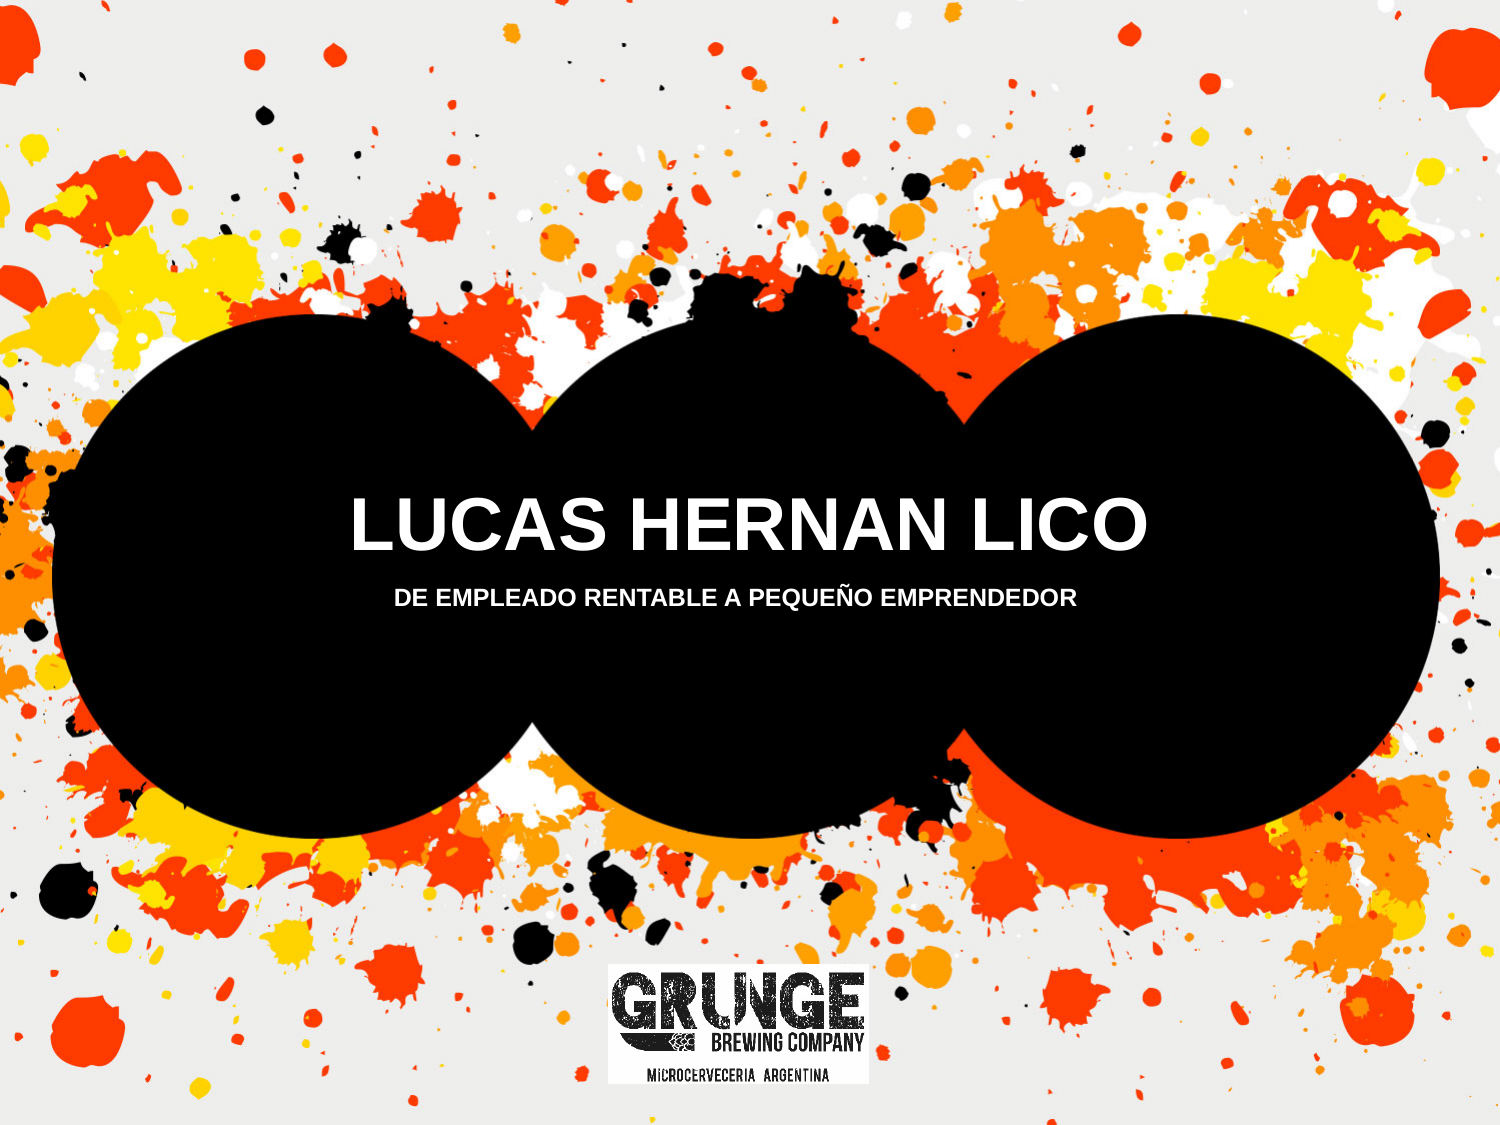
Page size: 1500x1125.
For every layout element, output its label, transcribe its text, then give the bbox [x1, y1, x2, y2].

text_box DE EMPLEADO RENTABLE A PEQUEÑO EMPRENDEDOR [0, 574, 1500, 619]
text_box LUCAS HERNAN LICO [0, 468, 1500, 573]
picture [0, 0, 1500, 468]
picture [0, 619, 1500, 1125]
